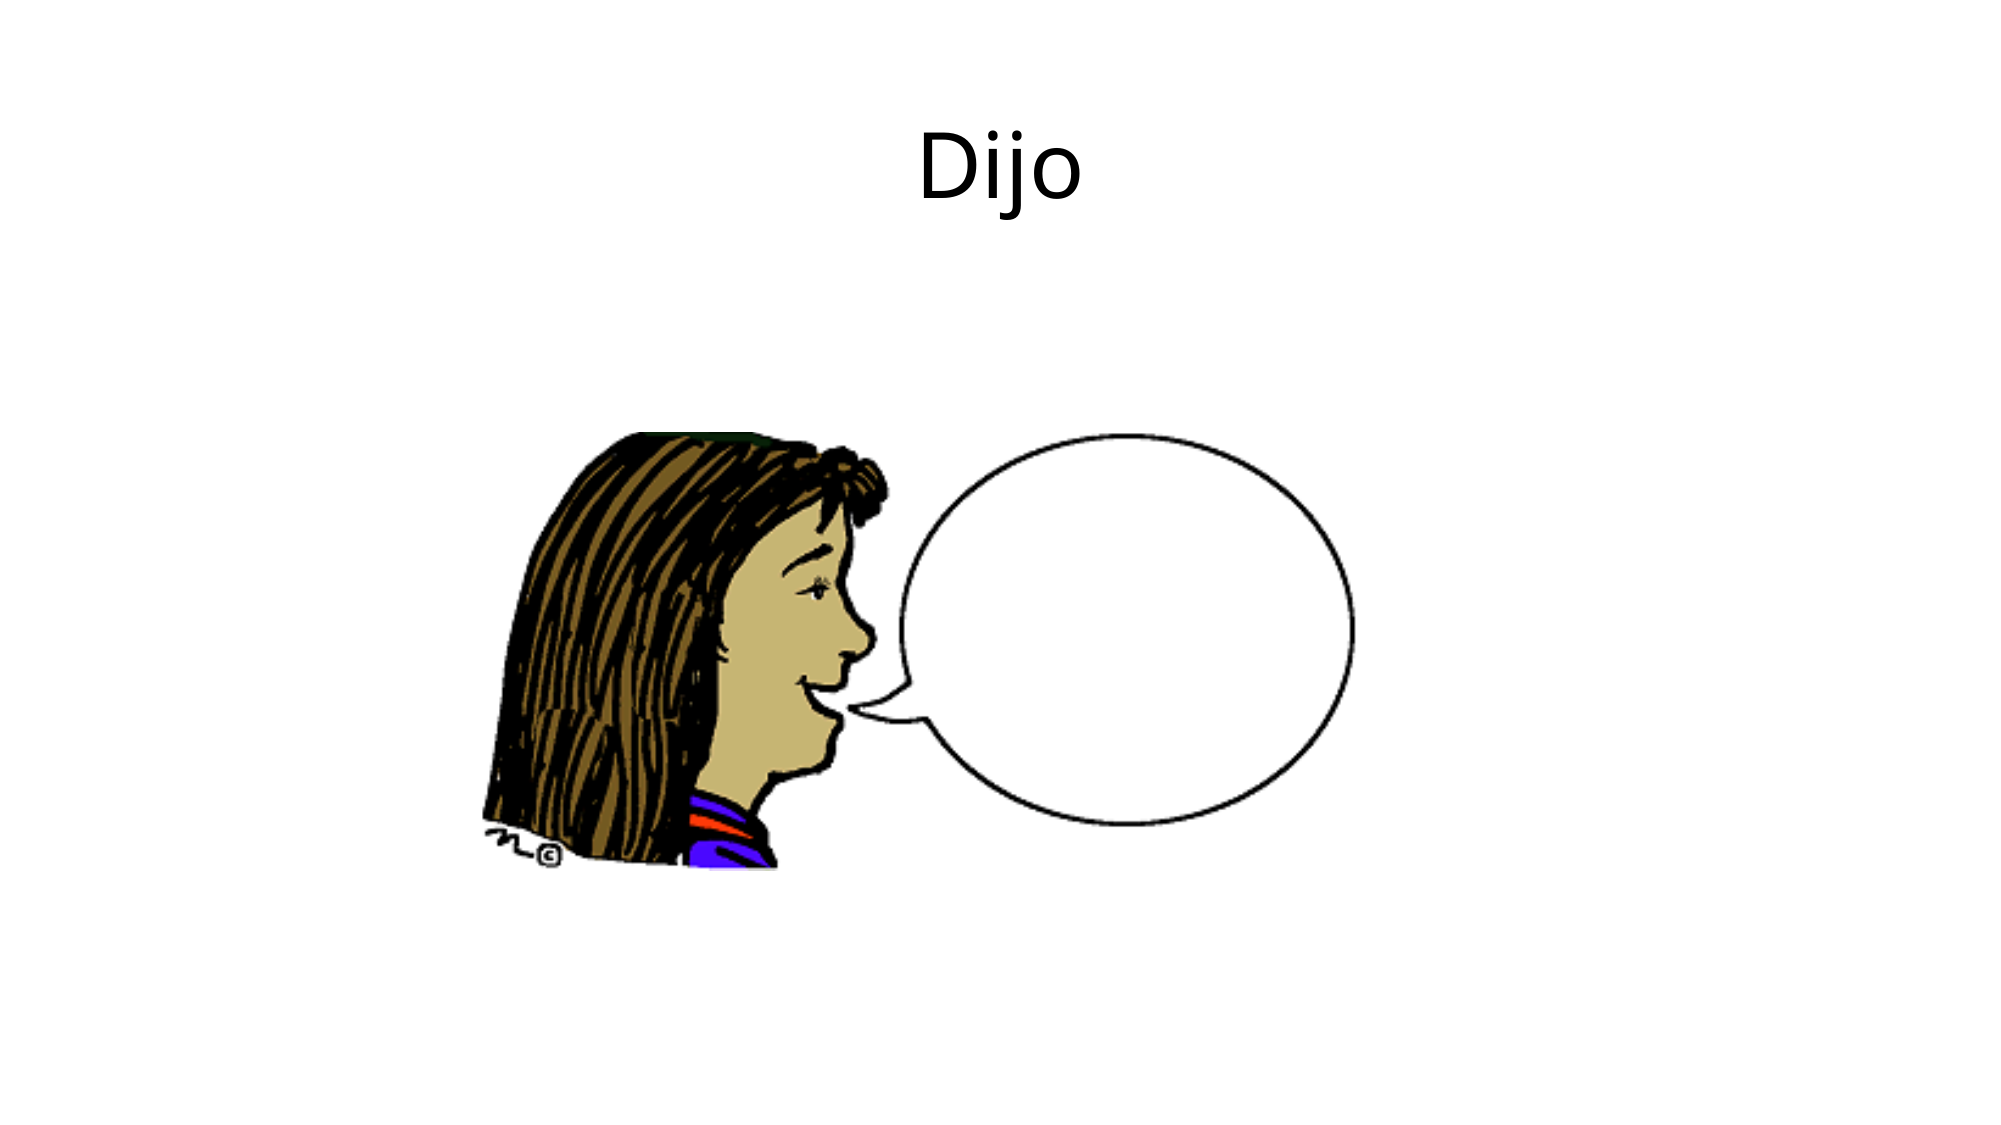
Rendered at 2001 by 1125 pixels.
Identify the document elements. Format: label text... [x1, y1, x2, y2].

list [481, 432, 1358, 871]
title Dijo [137, 59, 1863, 278]
